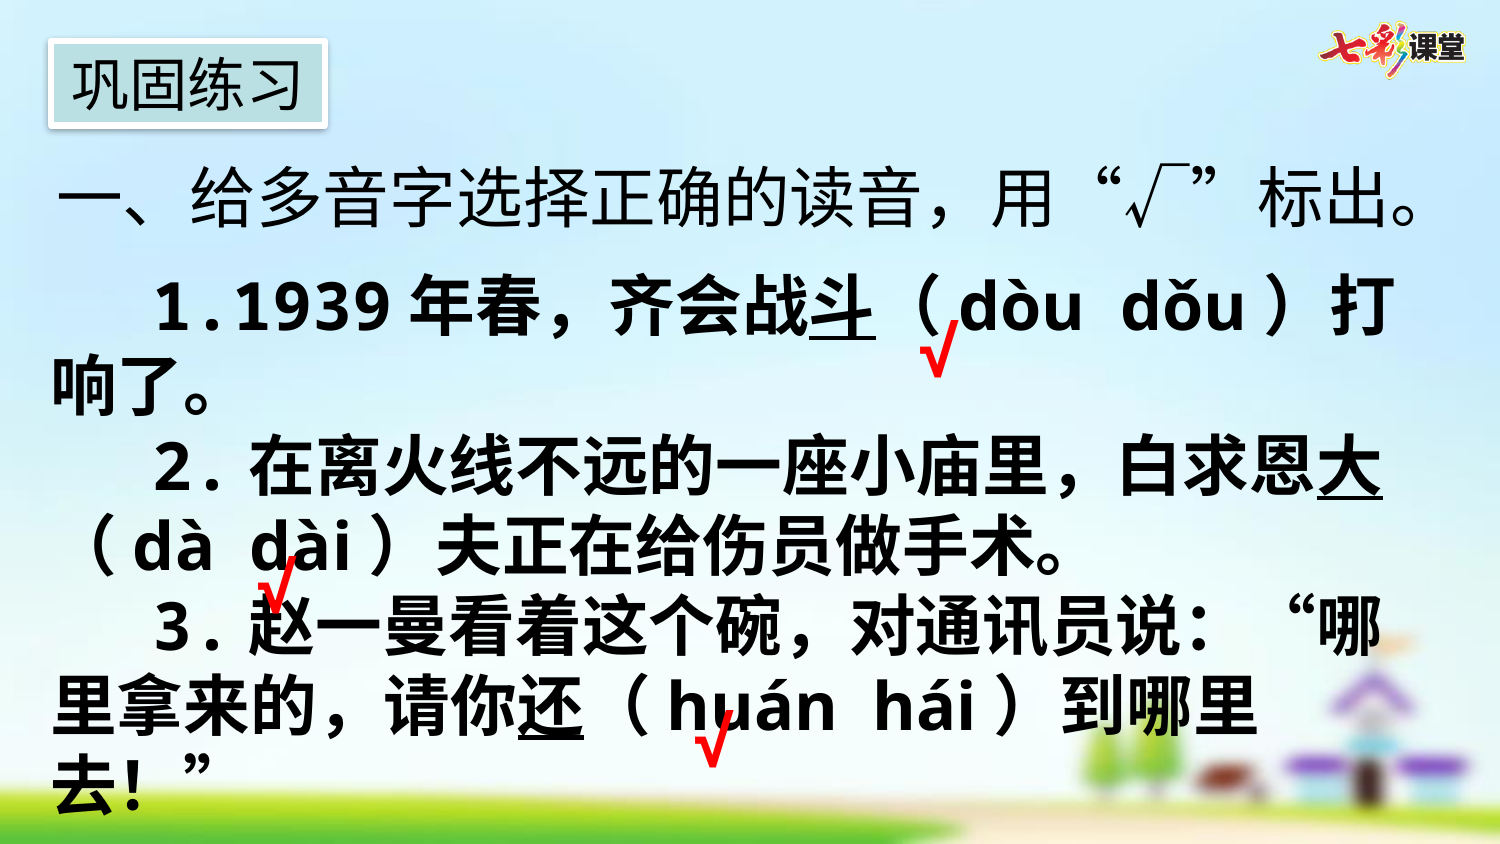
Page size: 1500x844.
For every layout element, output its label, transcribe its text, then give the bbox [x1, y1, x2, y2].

text_box 巩固练习 [48, 38, 328, 129]
text_box √ [903, 303, 998, 399]
text_box √ [242, 539, 337, 635]
text_box 1.1939年春，齐会战斗（dòu dǒu）打响了。 2.在离火线不远的一座小庙里，白求恩大（dà dài）夫正在给伤员做手术。 3.赵一曼看着这个碗，对通讯员说：“哪里拿来的，请你还（huán hái）到哪里去！” [35, 256, 1424, 831]
text_box 一、给多音字选择正确的读音，用“√”标出。 [41, 148, 1500, 244]
picture [0, 0, 1500, 844]
text_box √ [679, 693, 774, 789]
